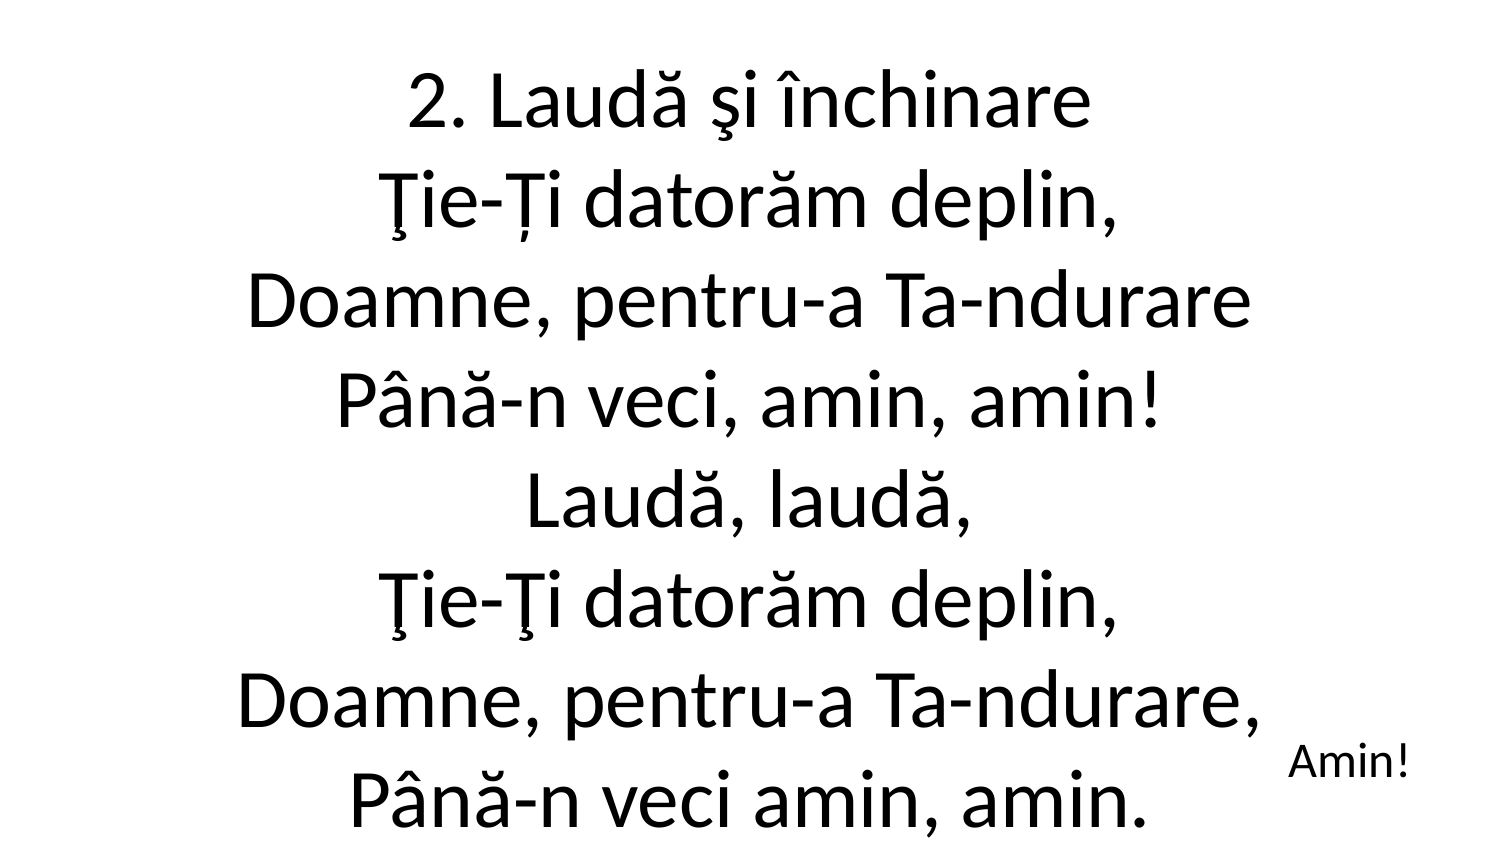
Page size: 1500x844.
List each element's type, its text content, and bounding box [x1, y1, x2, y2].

text_box Amin! [1273, 674, 1427, 795]
text_box 2. Laudă şi închinare Ţie-Ți datorăm deplin, Doamne, pentru-a Ta-ndurare Până-n veci, amin, amin! Laudă, laudă, Ţie-Ţi datorăm deplin, Doamne, pentru-a Ta-ndurare, Până-n veci amin, amin. [221, 0, 1279, 844]
